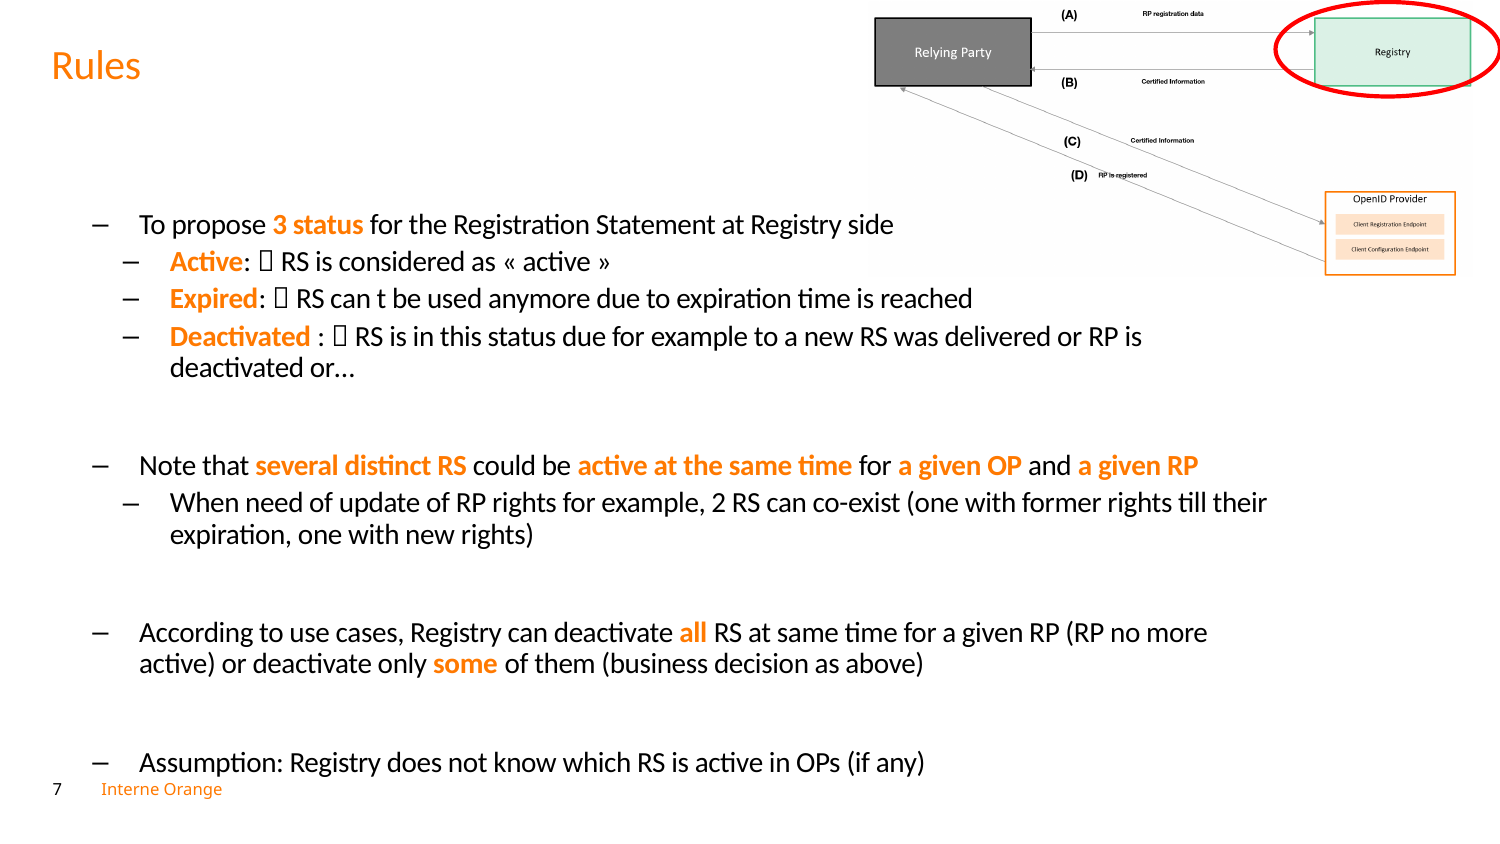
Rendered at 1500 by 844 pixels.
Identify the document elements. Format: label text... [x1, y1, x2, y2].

title Rules [51, 43, 862, 103]
text_box [1477, 18, 1500, 81]
picture [867, 1, 1473, 277]
list To propose 3 status for the Registration Statement at Registry side Active:  RS is considered as « active » Expired:  RS can t be used anymore due to expiration time is reached Deactivated :  RS is in this status due for example to a new RS was delivered or RP is deactivated or… Note that several distinct RS could be active at the same time for a given OP and a given RP When need of update of RP rights for example, 2 RS can co-exist (one with former rights till their expiration, one with new rights) According to use cases, Registry can deactivate all RS at same time for a given RP (RP no more active) or deactivate only some of them (business decision as above) Assumption: Registry does not know which RS is active in OPs (if any) [25, 209, 1279, 762]
